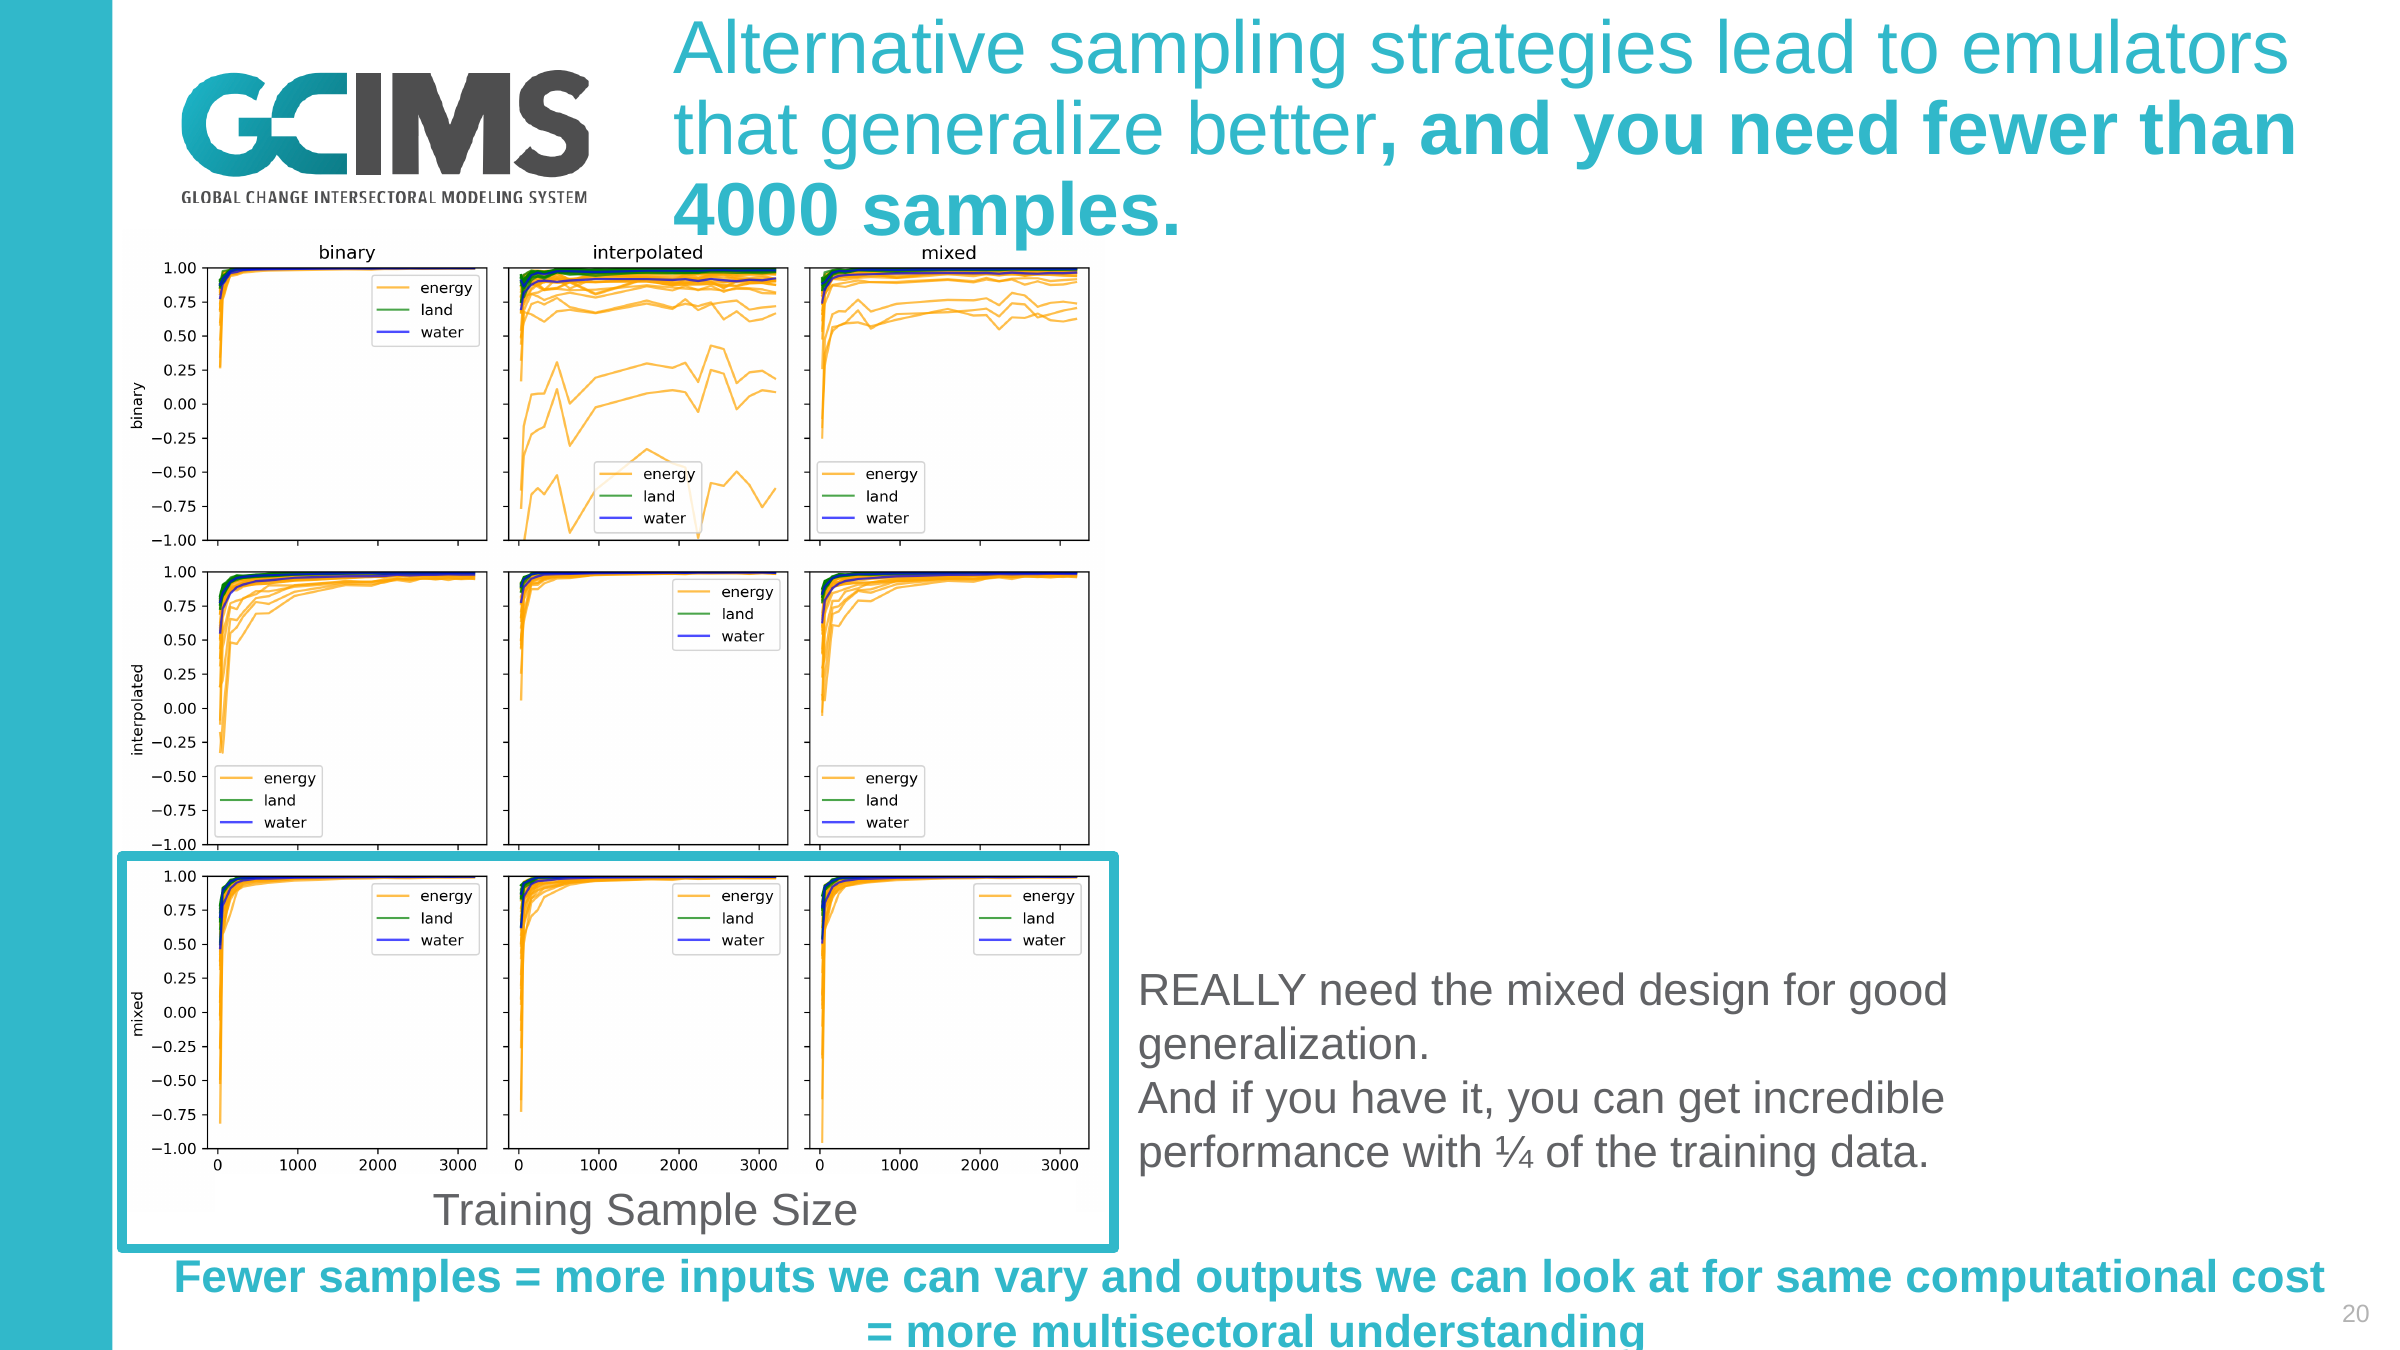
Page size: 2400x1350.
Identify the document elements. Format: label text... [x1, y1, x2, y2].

text_box REALLY need the mixed design for good generalization. And if you have it, you can get incredible performance with ¼ of the training data. [1123, 953, 2015, 1239]
text_box Fewer samples = more inputs we can vary and outputs we can look at for same computational cost = more multisectoral understanding [112, 1239, 2400, 1350]
title Alternative sampling strategies lead to emulators that generalize better, and you need fewer than 4000 samples. [673, 78, 2325, 259]
text_box [122, 855, 1114, 1249]
picture [122, 229, 1105, 1212]
